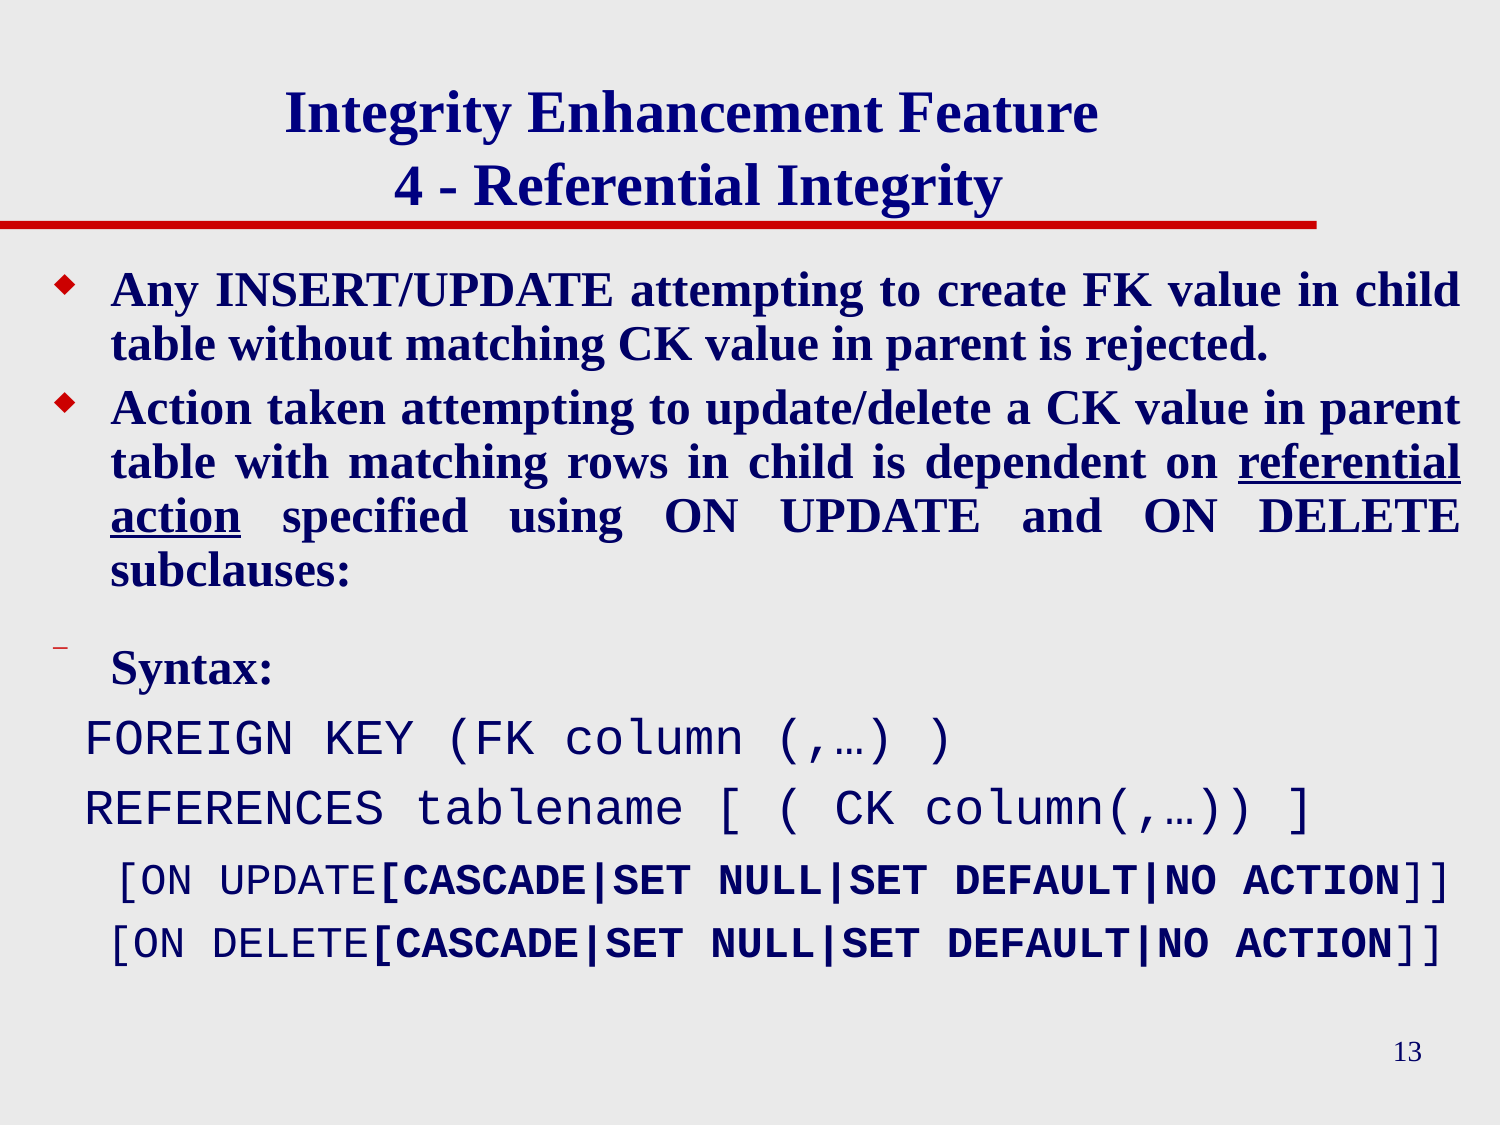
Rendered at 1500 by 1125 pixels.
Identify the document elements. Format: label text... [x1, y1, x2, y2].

title Integrity Enhancement Feature 4 - Referential Integrity [62, 43, 1338, 226]
list Any INSERT/UPDATE attempting to create FK value in child table without matching CK value in parent is rejected. Action taken attempting to update/delete a CK value in parent table with matching rows in child is dependent on referential action specified using ON UPDATE and ON DELETE subclauses: Syntax: FOREIGN KEY (FK column (,…) ) REFERENCES tablename [ ( CK column(,…)) ] [ON UPDATE[CASCADE|SET NULL|SET DEFAULT|NO ACTION]] [ON DELETE[CASCADE|SET NULL|SET DEFAULT|NO ACTION]] [38, 255, 1477, 931]
slide_number 13 [1124, 1012, 1438, 1088]
